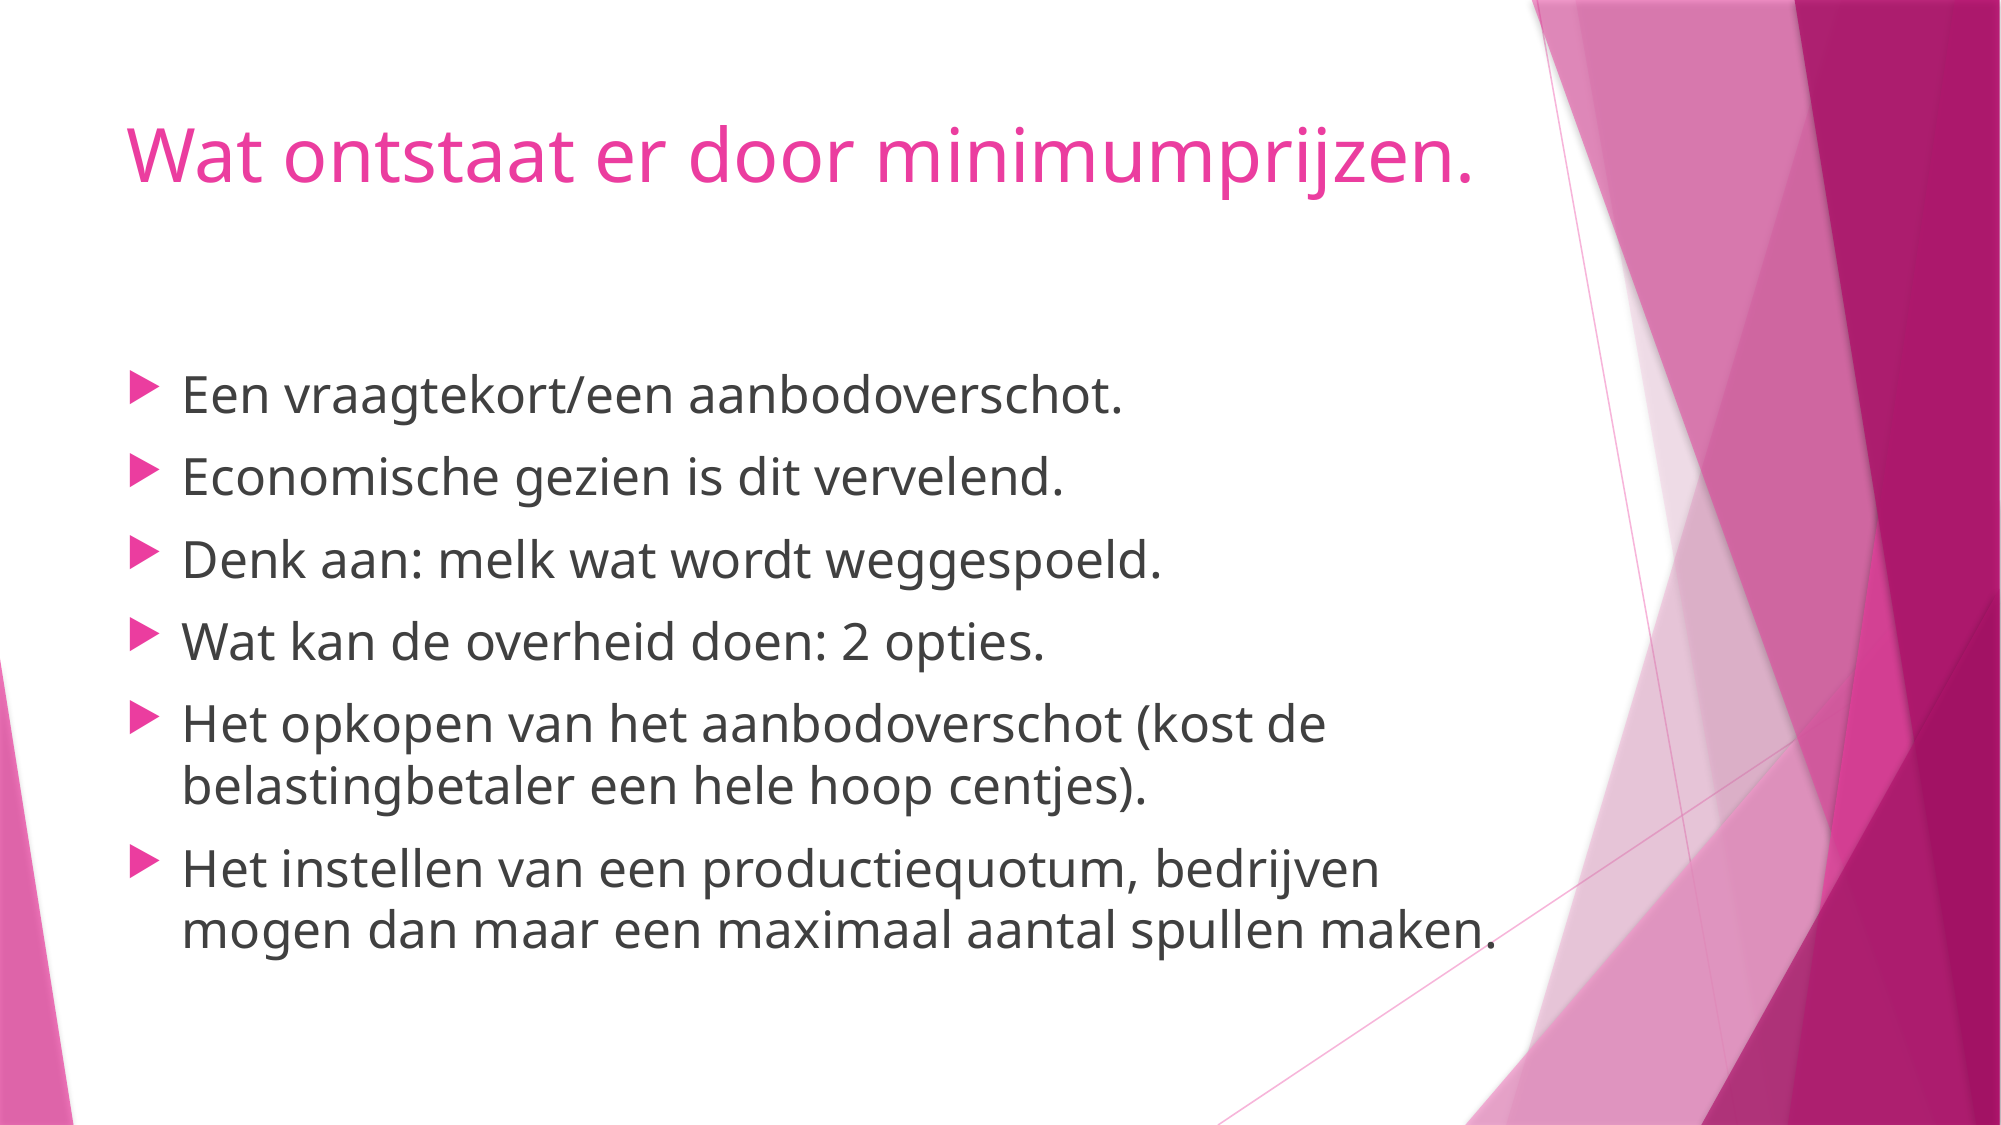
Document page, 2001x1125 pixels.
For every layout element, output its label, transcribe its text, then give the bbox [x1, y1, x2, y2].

list Een vraagtekort/een aanbodoverschot. Economische gezien is dit vervelend. Denk aan: melk wat wordt weggespoeld. Wat kan de overheid doen: 2 opties. Het opkopen van het aanbodoverschot (kost de belastingbetaler een hele hoop centjes). Het instellen van een productiequotum, bedrijven mogen dan maar een maximaal aantal spullen maken. [111, 354, 1522, 992]
title Wat ontstaat er door minimumprijzen. [111, 99, 1522, 317]
